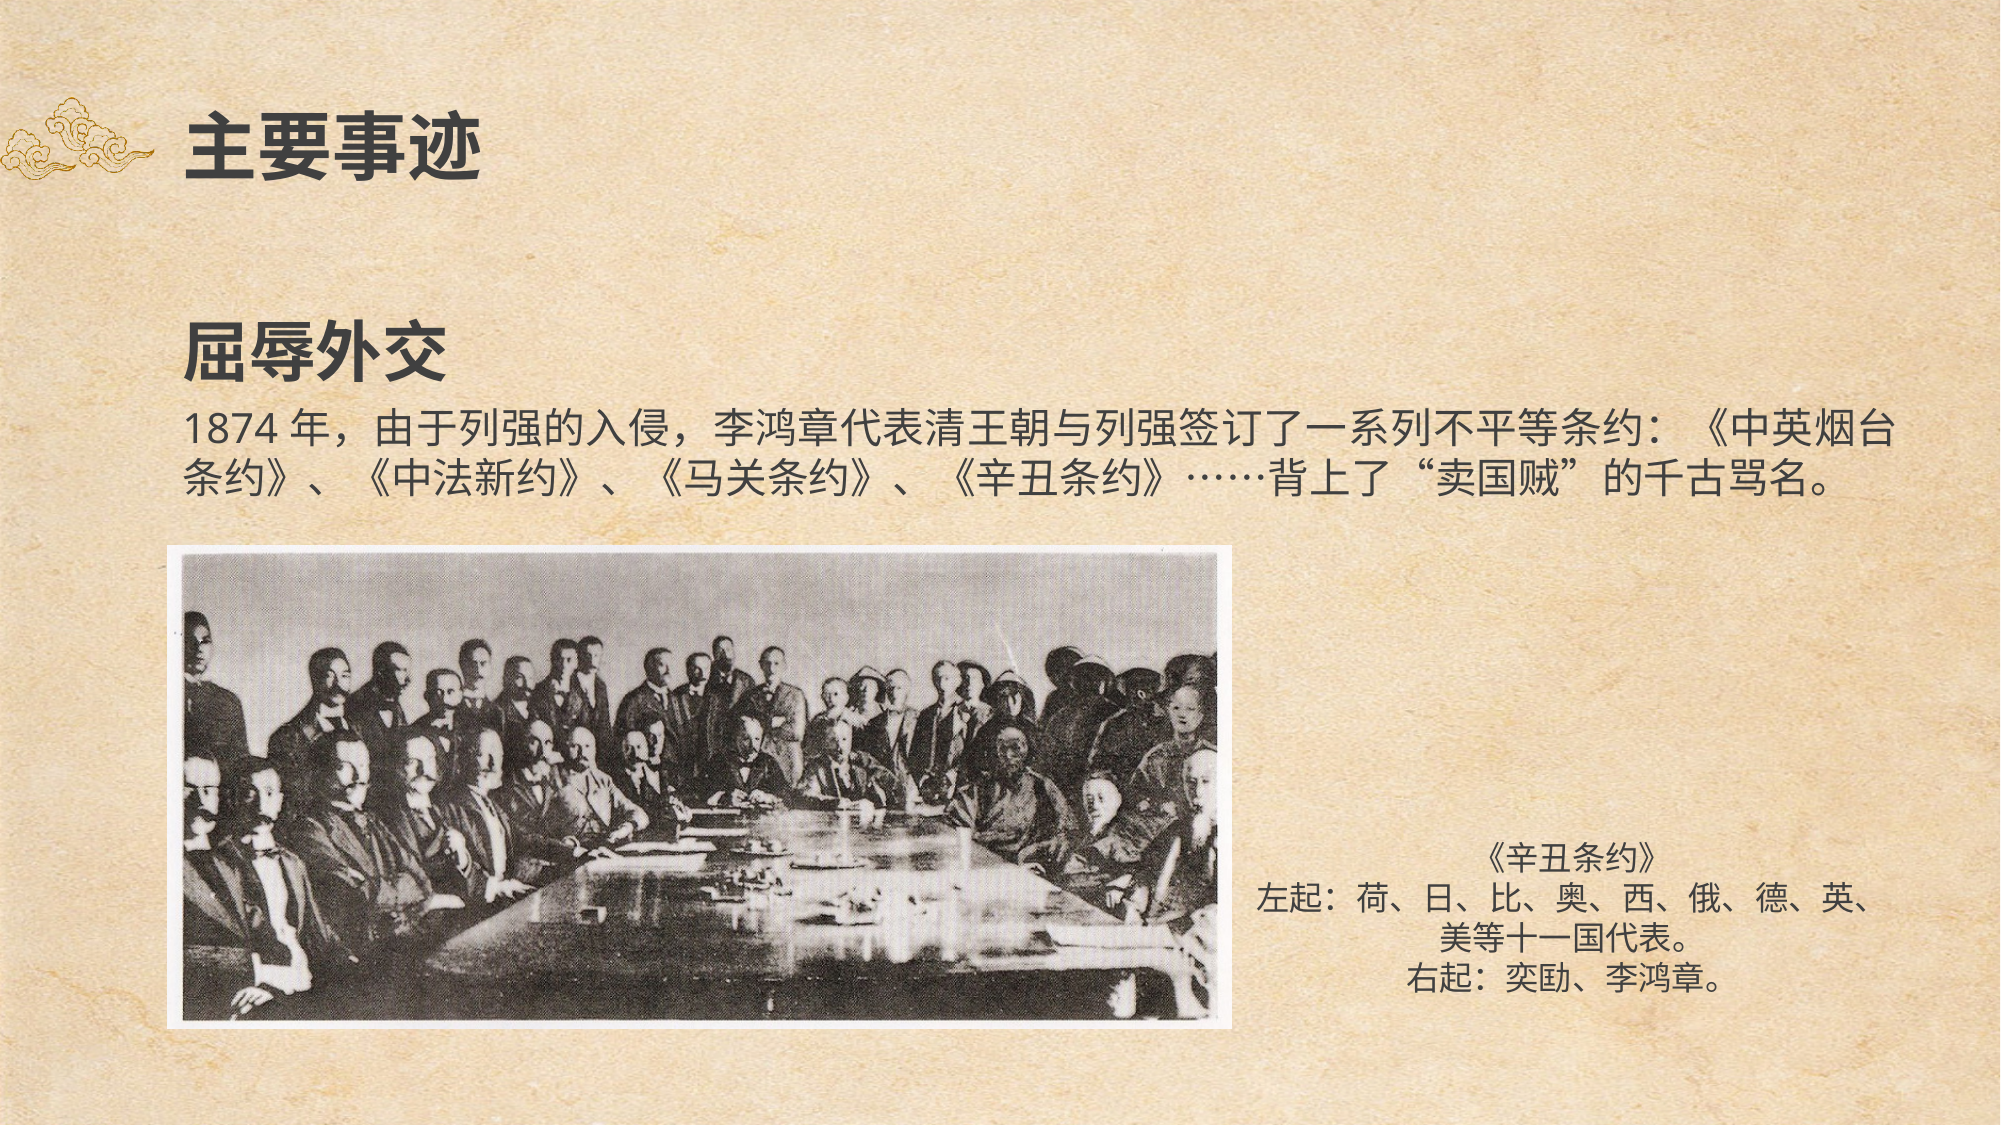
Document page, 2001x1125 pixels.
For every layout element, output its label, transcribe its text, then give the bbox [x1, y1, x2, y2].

text_box 《辛丑条约》 左起：荷、日、比、奥、西、俄、德、英、美等十一国代表。 右起：奕劻、李鸿章。 [1232, 830, 1913, 1005]
picture [0, 0, 2001, 1125]
text_box 屈辱外交 1874年，由于列强的入侵，李鸿章代表清王朝与列强签订了一系列不平等条约：《中英烟台条约》、《中法新约》、《马关条约》、《辛丑条约》……背上了“卖国贼”的千古骂名。 [167, 302, 1913, 510]
text_box 主要事迹 [167, 91, 1374, 197]
